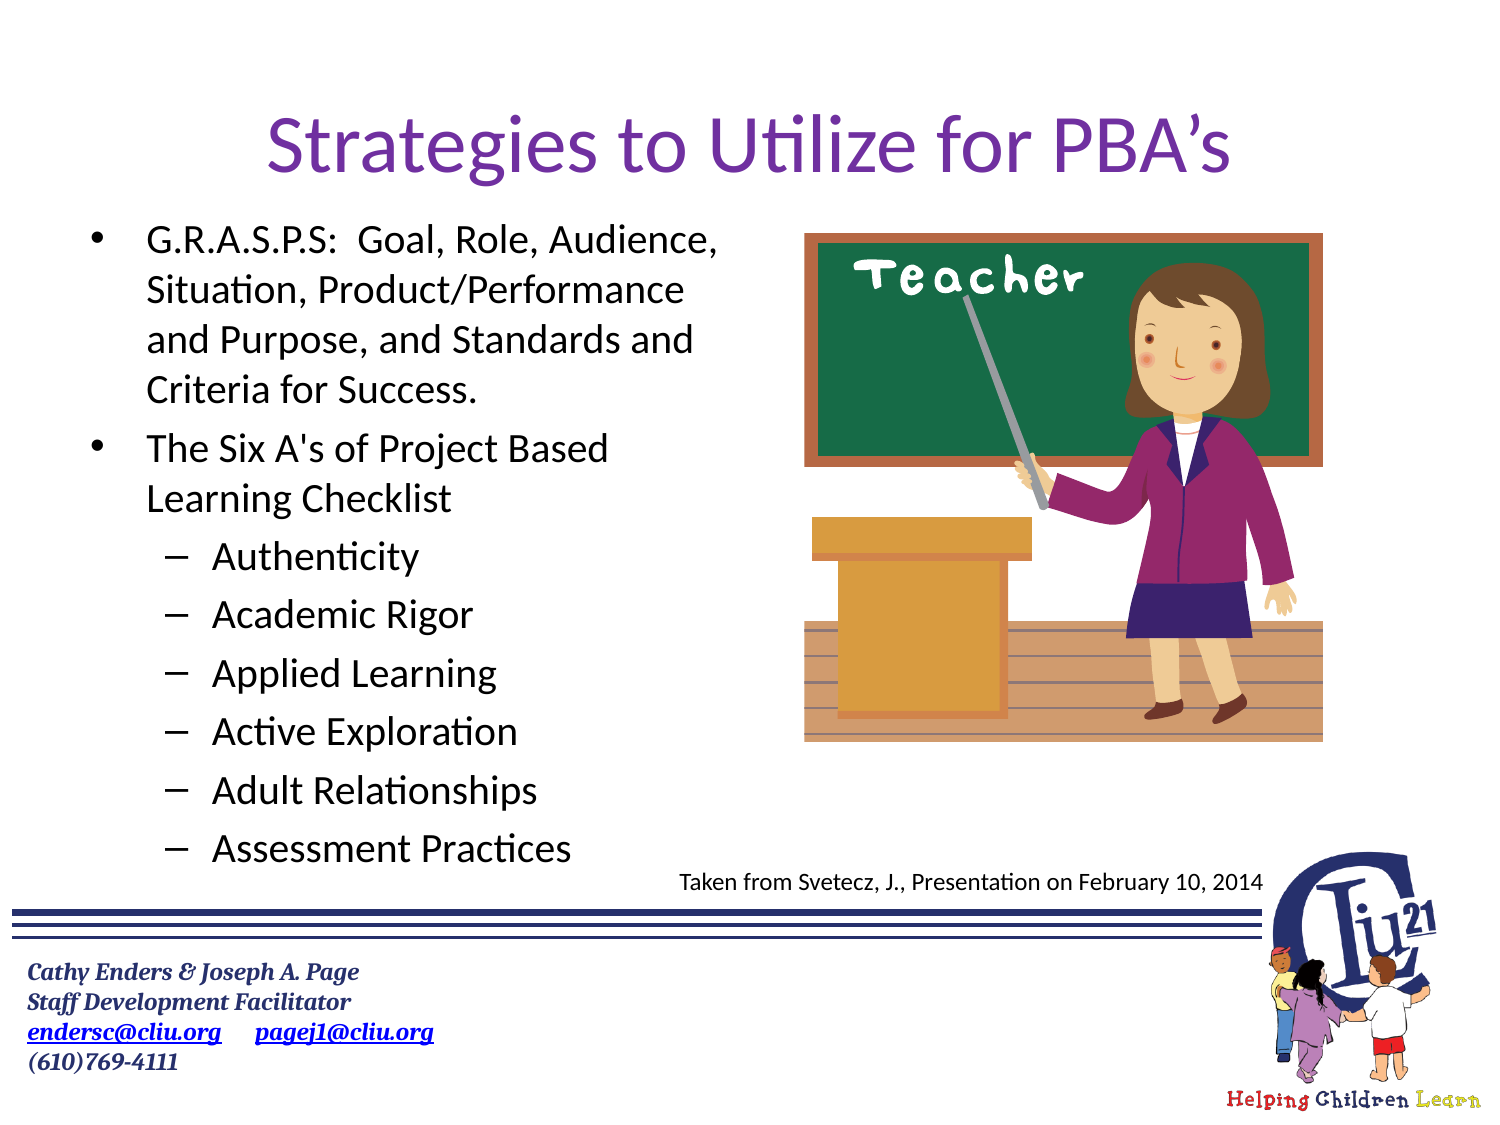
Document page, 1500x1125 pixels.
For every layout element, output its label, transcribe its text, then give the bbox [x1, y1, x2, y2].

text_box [12, 837, 1500, 1121]
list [803, 232, 1324, 743]
list G.R.A.S.P.S: Goal, Role, Audience, Situation, Product/Performance and Purpose, and Standards and Criteria for Success. The Six A's of Project Based Learning Checklist Authenticity Academic Rigor Applied Learning Active Exploration Adult Relationships Assessment Practices [75, 204, 738, 835]
title Strategies to Utilize for PBA’s [75, 45, 1425, 233]
